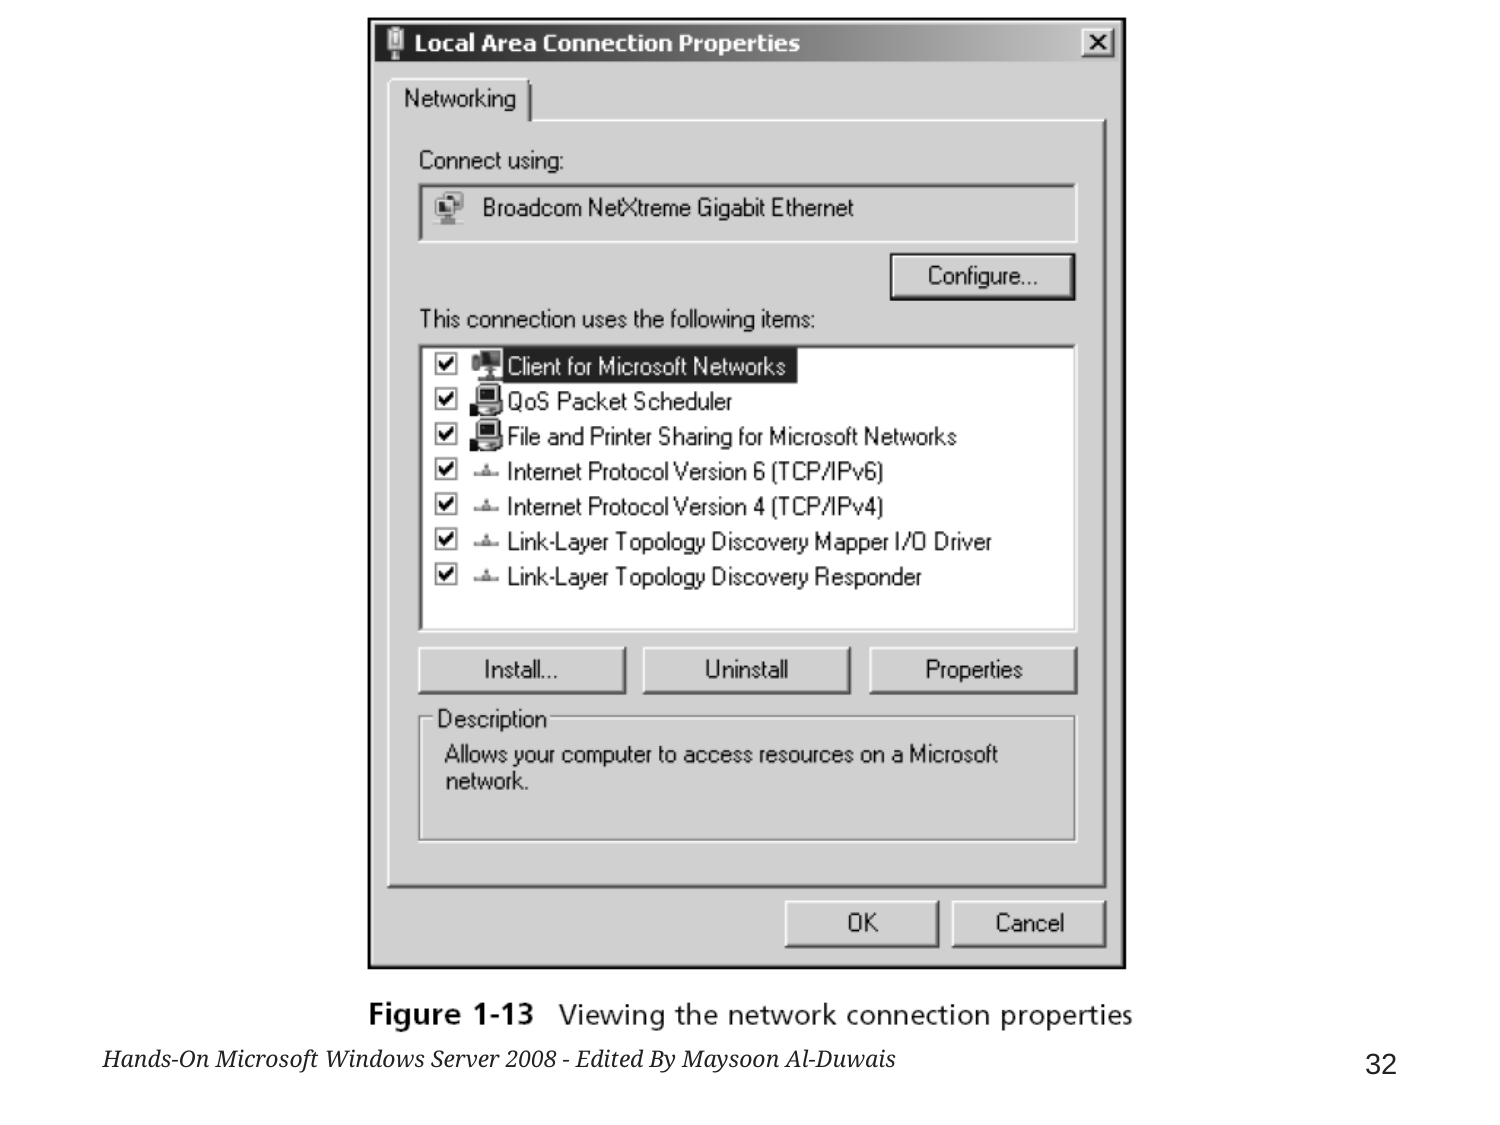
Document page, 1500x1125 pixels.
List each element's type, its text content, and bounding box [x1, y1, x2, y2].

slide_number 32 [1074, 1037, 1413, 1101]
picture [361, 12, 1138, 1038]
footer Hands-On Microsoft Windows Server 2008 - Edited By Maysoon Al-Duwais [87, 1037, 1051, 1101]
